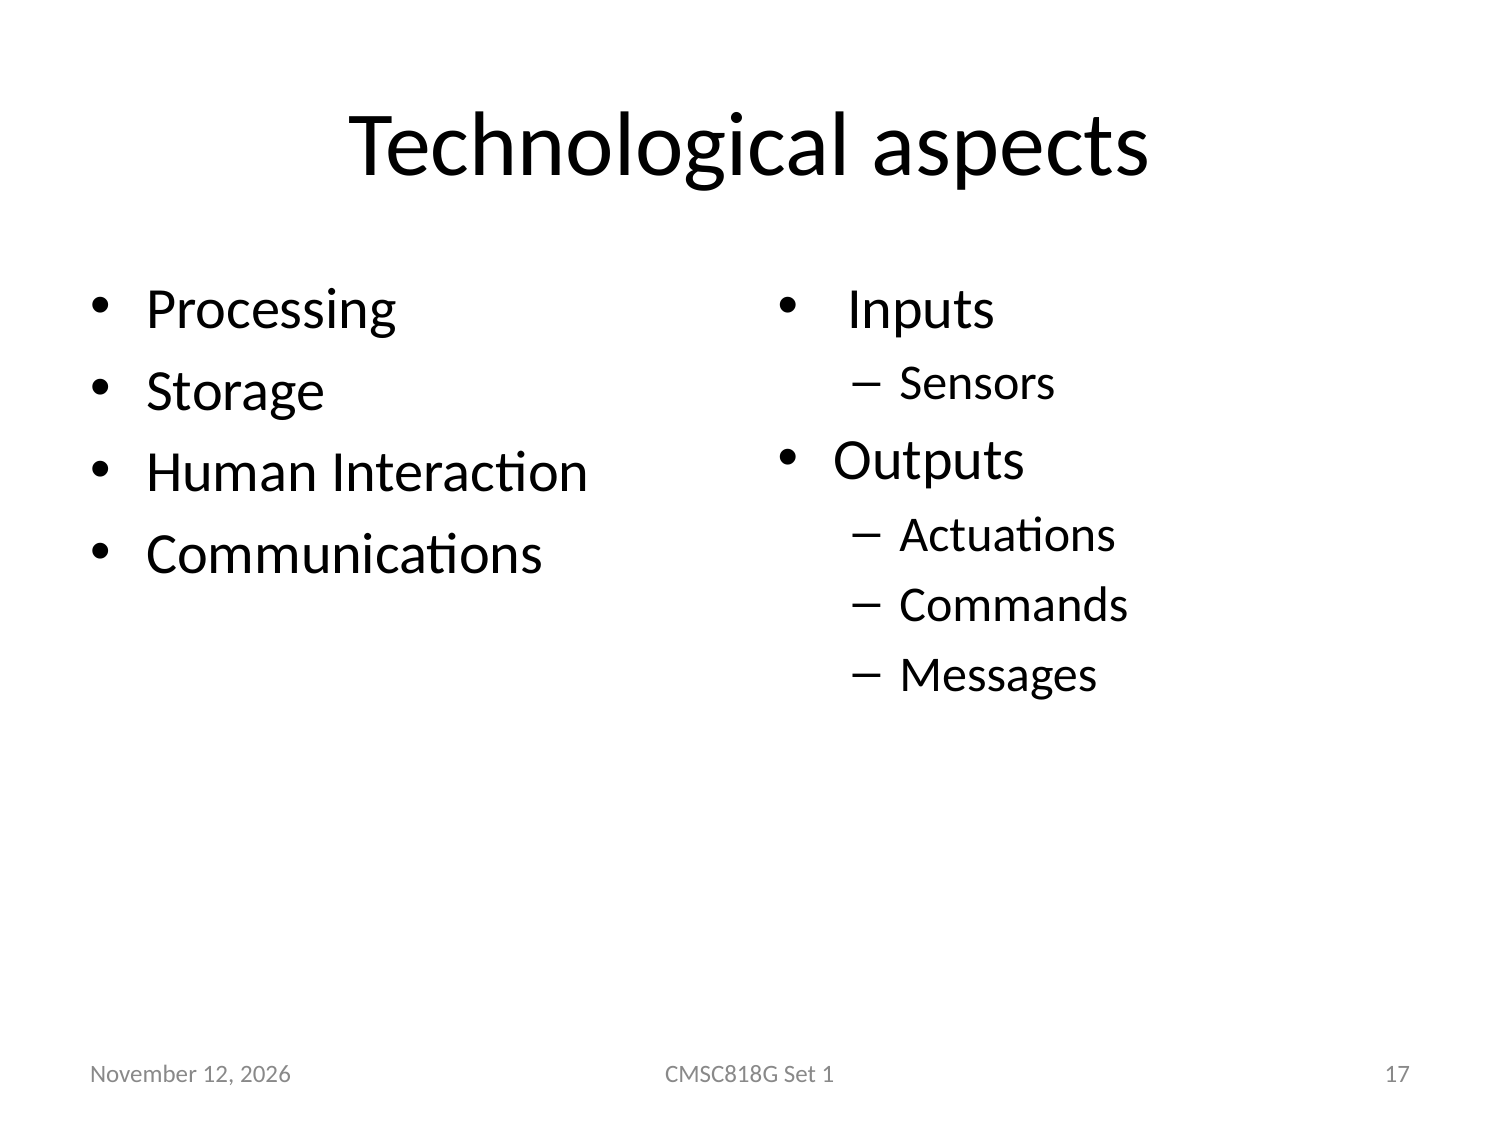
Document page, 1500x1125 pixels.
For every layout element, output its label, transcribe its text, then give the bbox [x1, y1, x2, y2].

title Technological aspects [75, 45, 1425, 233]
list Inputs Sensors Outputs Actuations Commands Messages [762, 262, 1425, 1005]
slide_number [75, 1042, 425, 1103]
list Processing Storage Human Interaction Communications [75, 262, 738, 1005]
footer CMSC818G Set 1 [512, 1042, 988, 1103]
slide_number 17 [1074, 1042, 1425, 1103]
